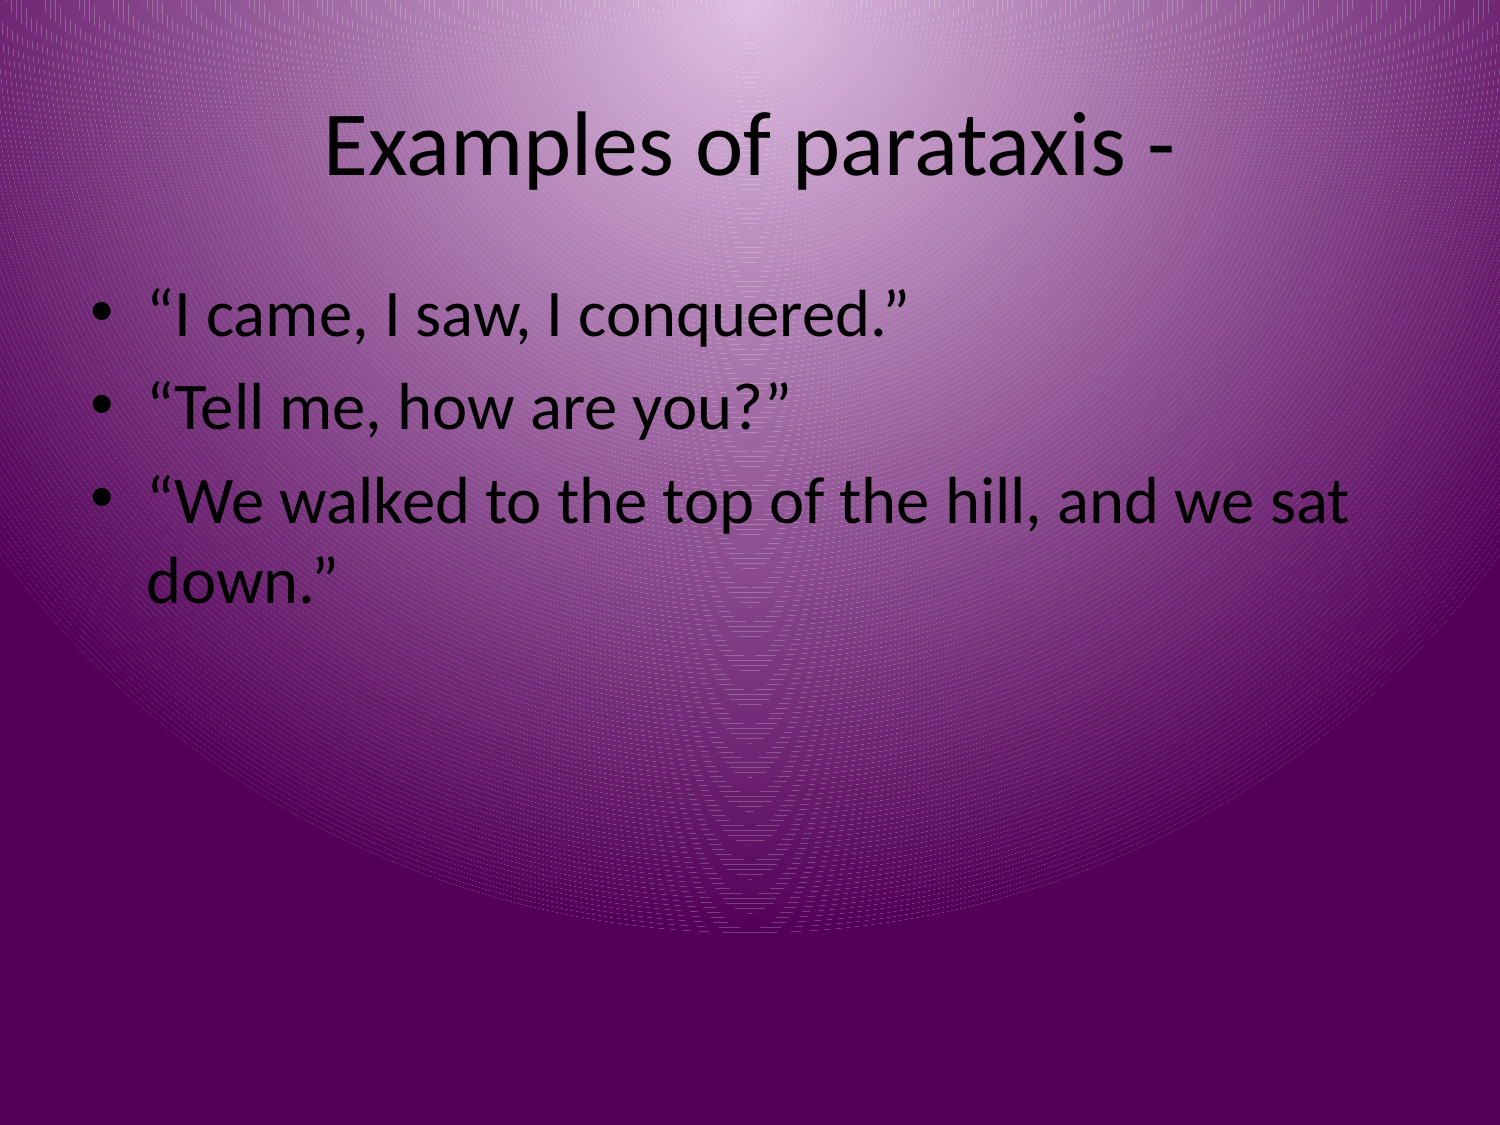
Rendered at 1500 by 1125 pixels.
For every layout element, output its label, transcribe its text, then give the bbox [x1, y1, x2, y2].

title Examples of parataxis - [75, 45, 1425, 233]
list “I came, I saw, I conquered.” “Tell me, how are you?” “We walked to the top of the hill, and we sat down.” [75, 262, 1425, 1005]
